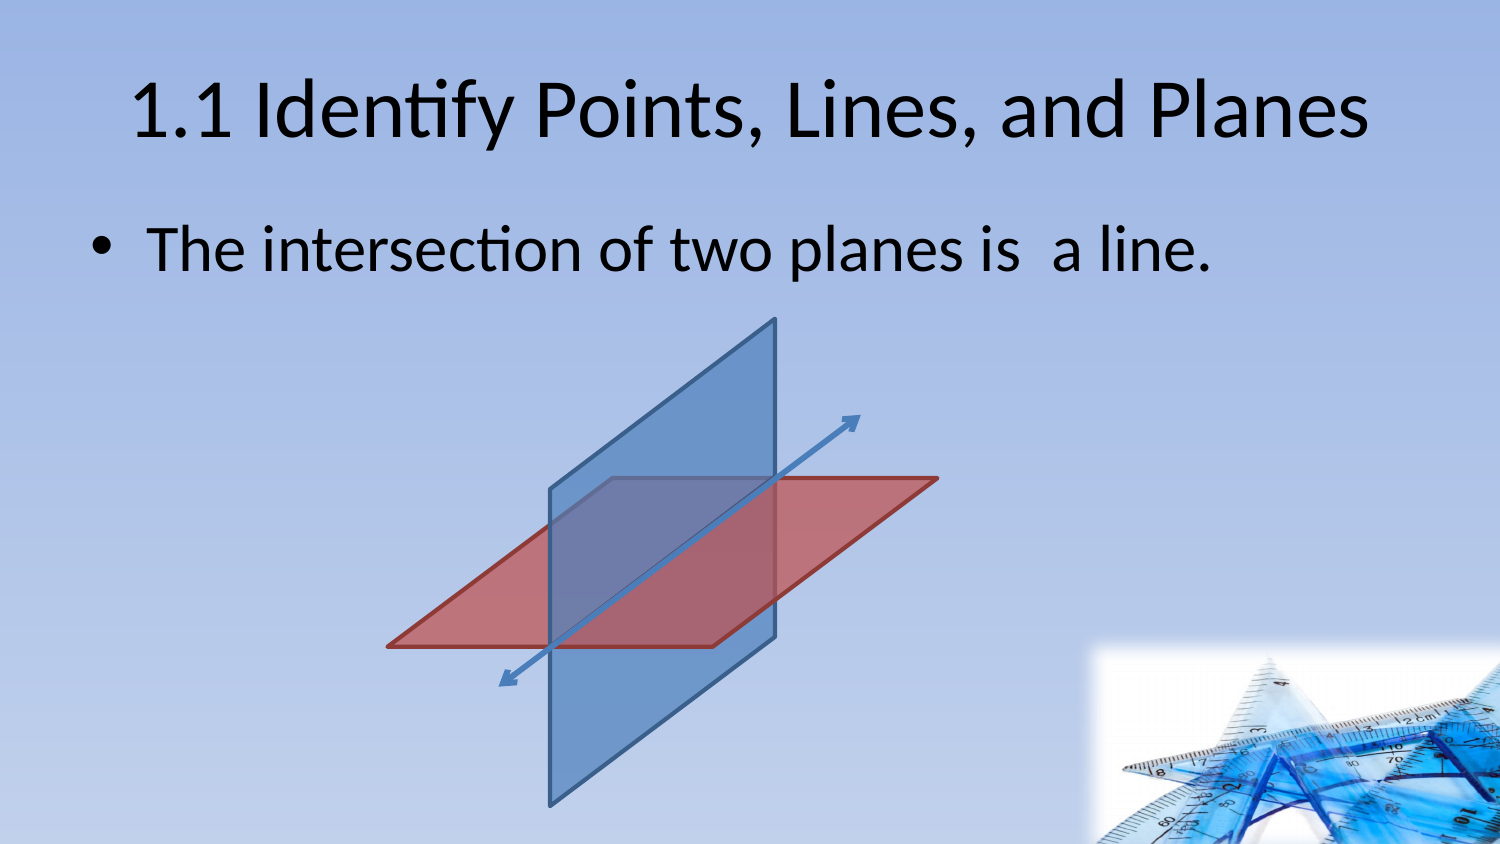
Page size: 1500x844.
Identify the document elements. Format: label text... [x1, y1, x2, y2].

title 1.1 Identify Points, Lines, and Planes [75, 33, 1425, 175]
picture [1103, 656, 1500, 838]
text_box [387, 318, 938, 807]
list The intersection of two planes is a line. [75, 196, 1425, 754]
